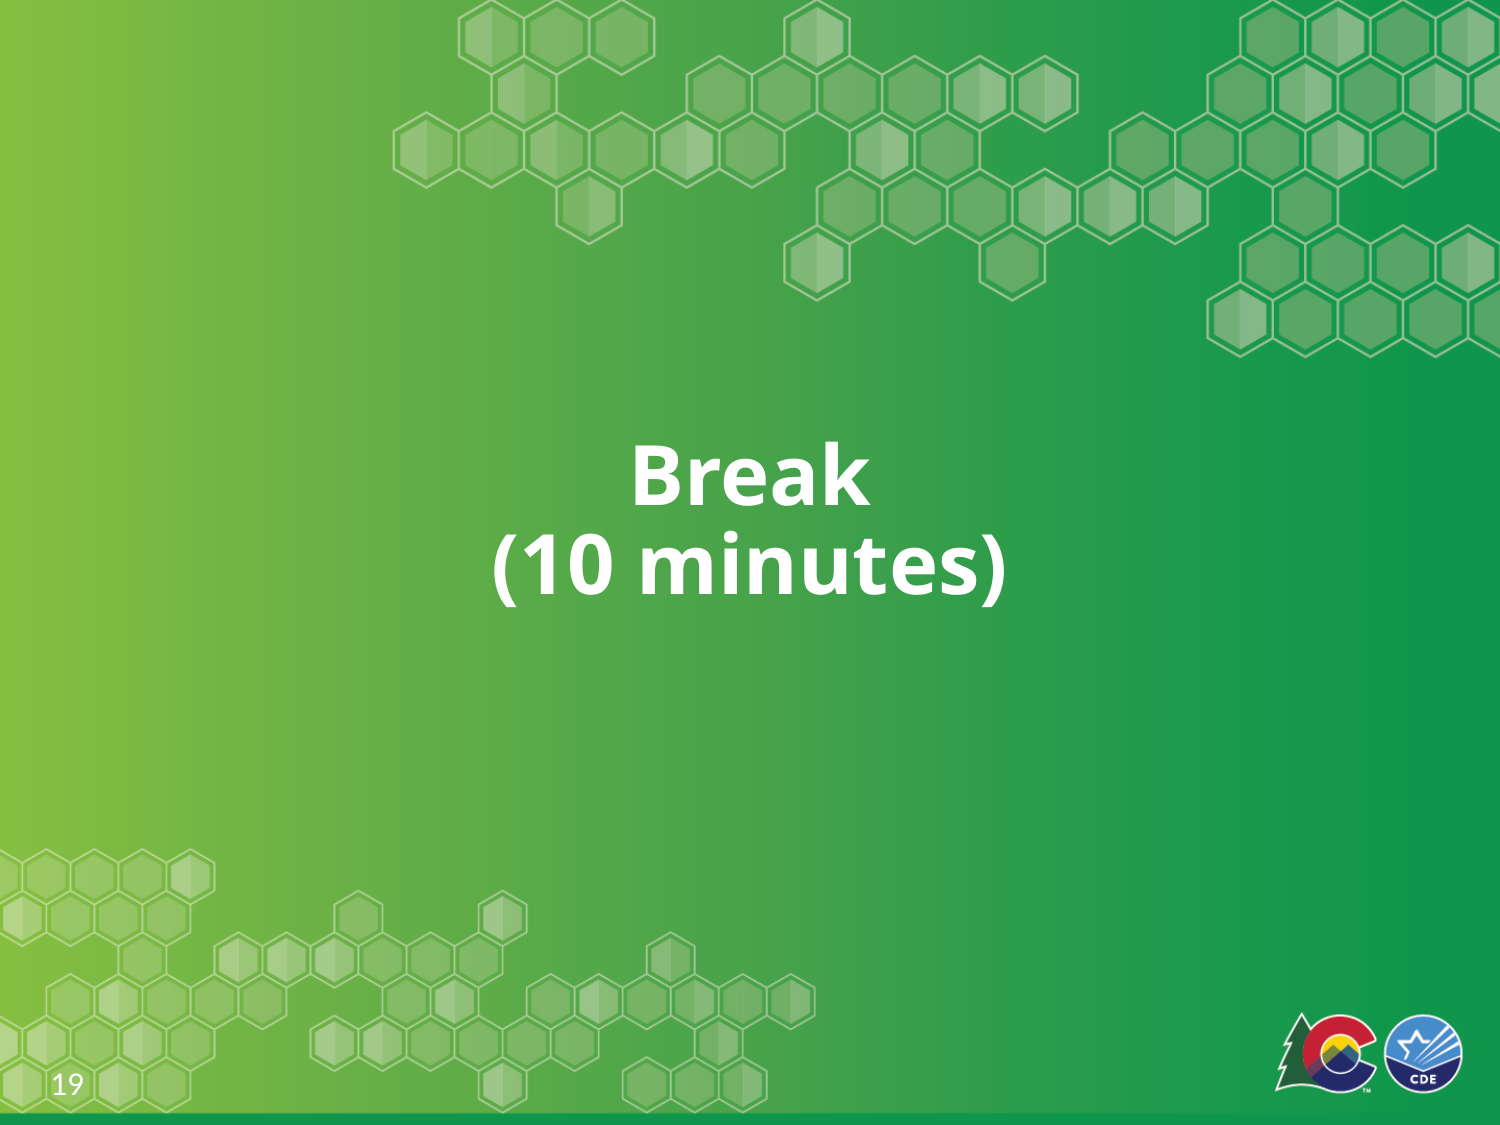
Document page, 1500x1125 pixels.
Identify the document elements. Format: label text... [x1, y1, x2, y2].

picture [0, 0, 1500, 1125]
slide_number 19 [35, 1054, 373, 1115]
title Break (10 minutes) [112, 425, 1388, 810]
